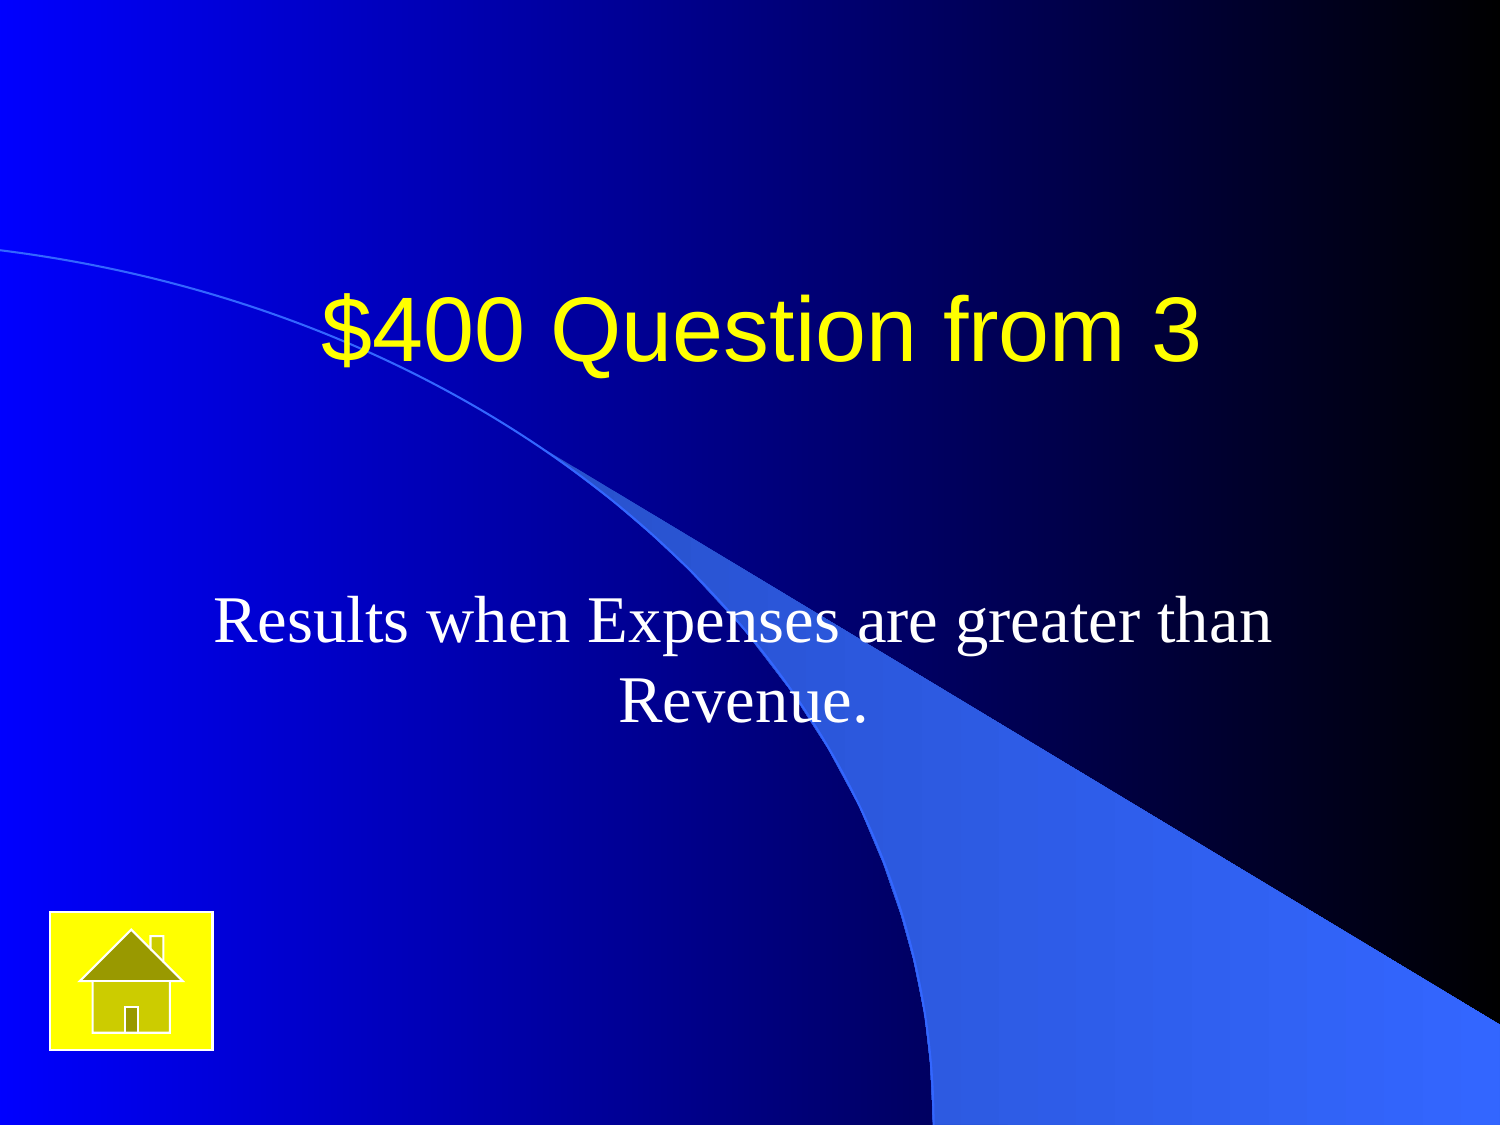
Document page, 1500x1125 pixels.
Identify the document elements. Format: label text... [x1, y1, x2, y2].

title $400 Question from 3 [124, 199, 1401, 388]
subtitle Results when Expenses are greater than Revenue. [112, 512, 1376, 801]
